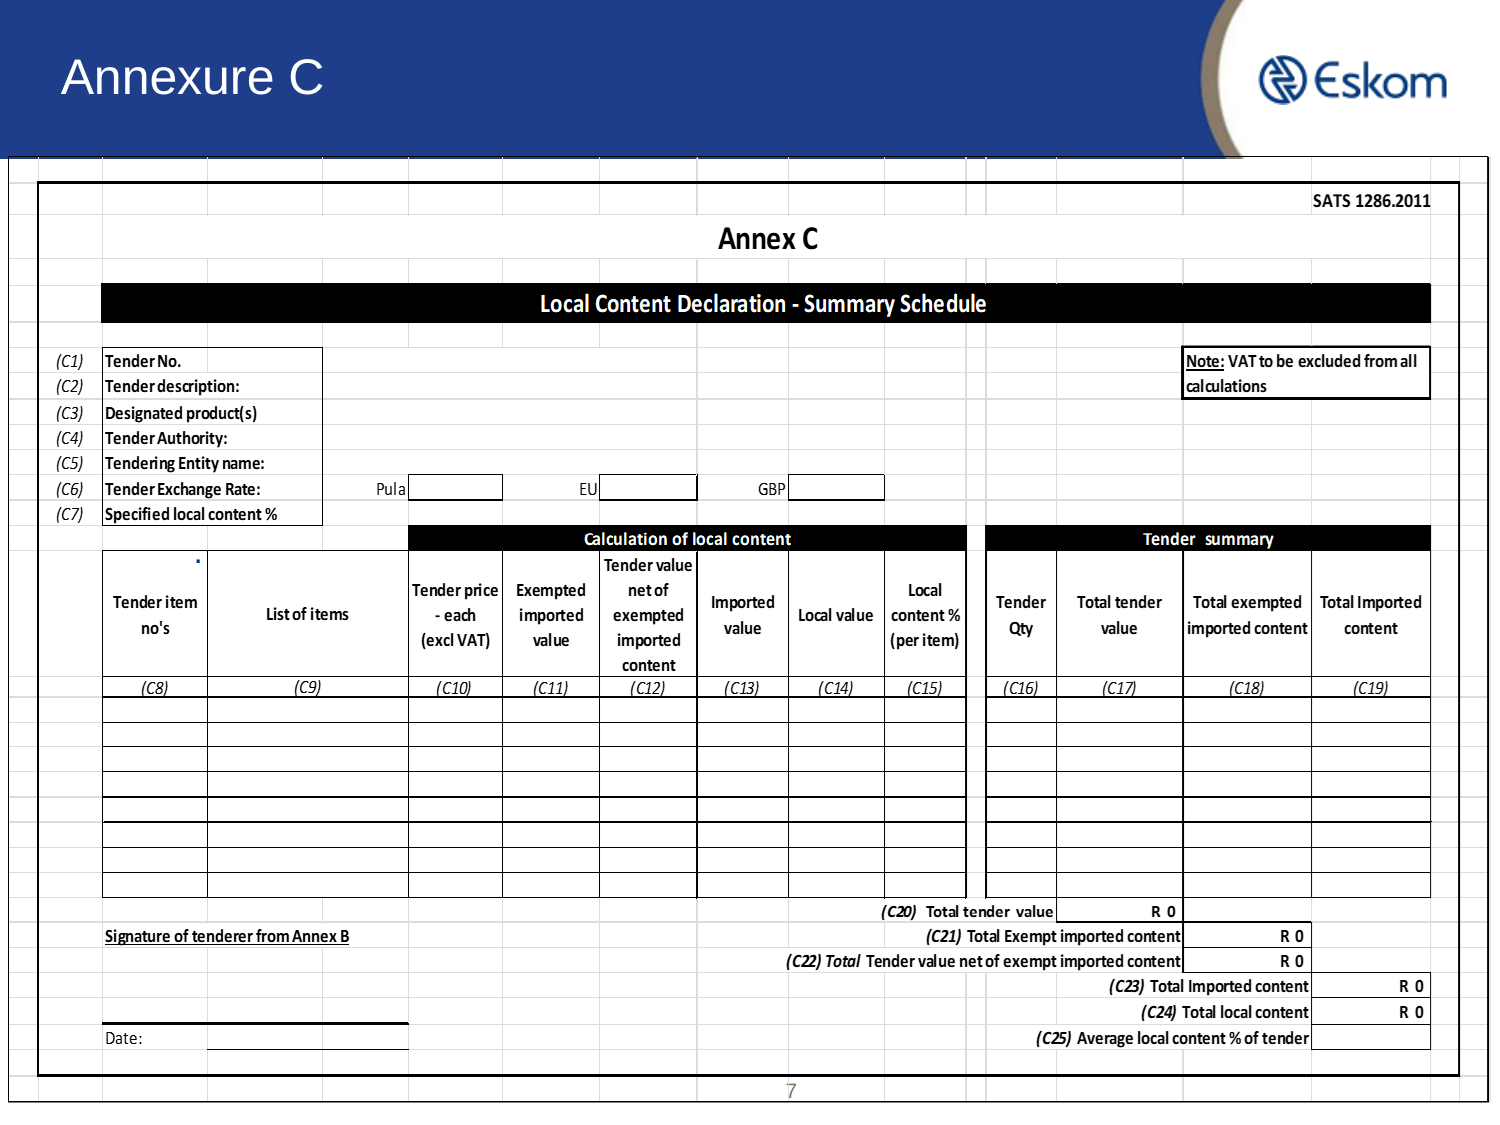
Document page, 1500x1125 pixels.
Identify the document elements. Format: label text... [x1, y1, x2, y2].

picture [0, 0, 1492, 1103]
title Annexure C [32, 53, 1179, 106]
picture [1257, 55, 1450, 105]
